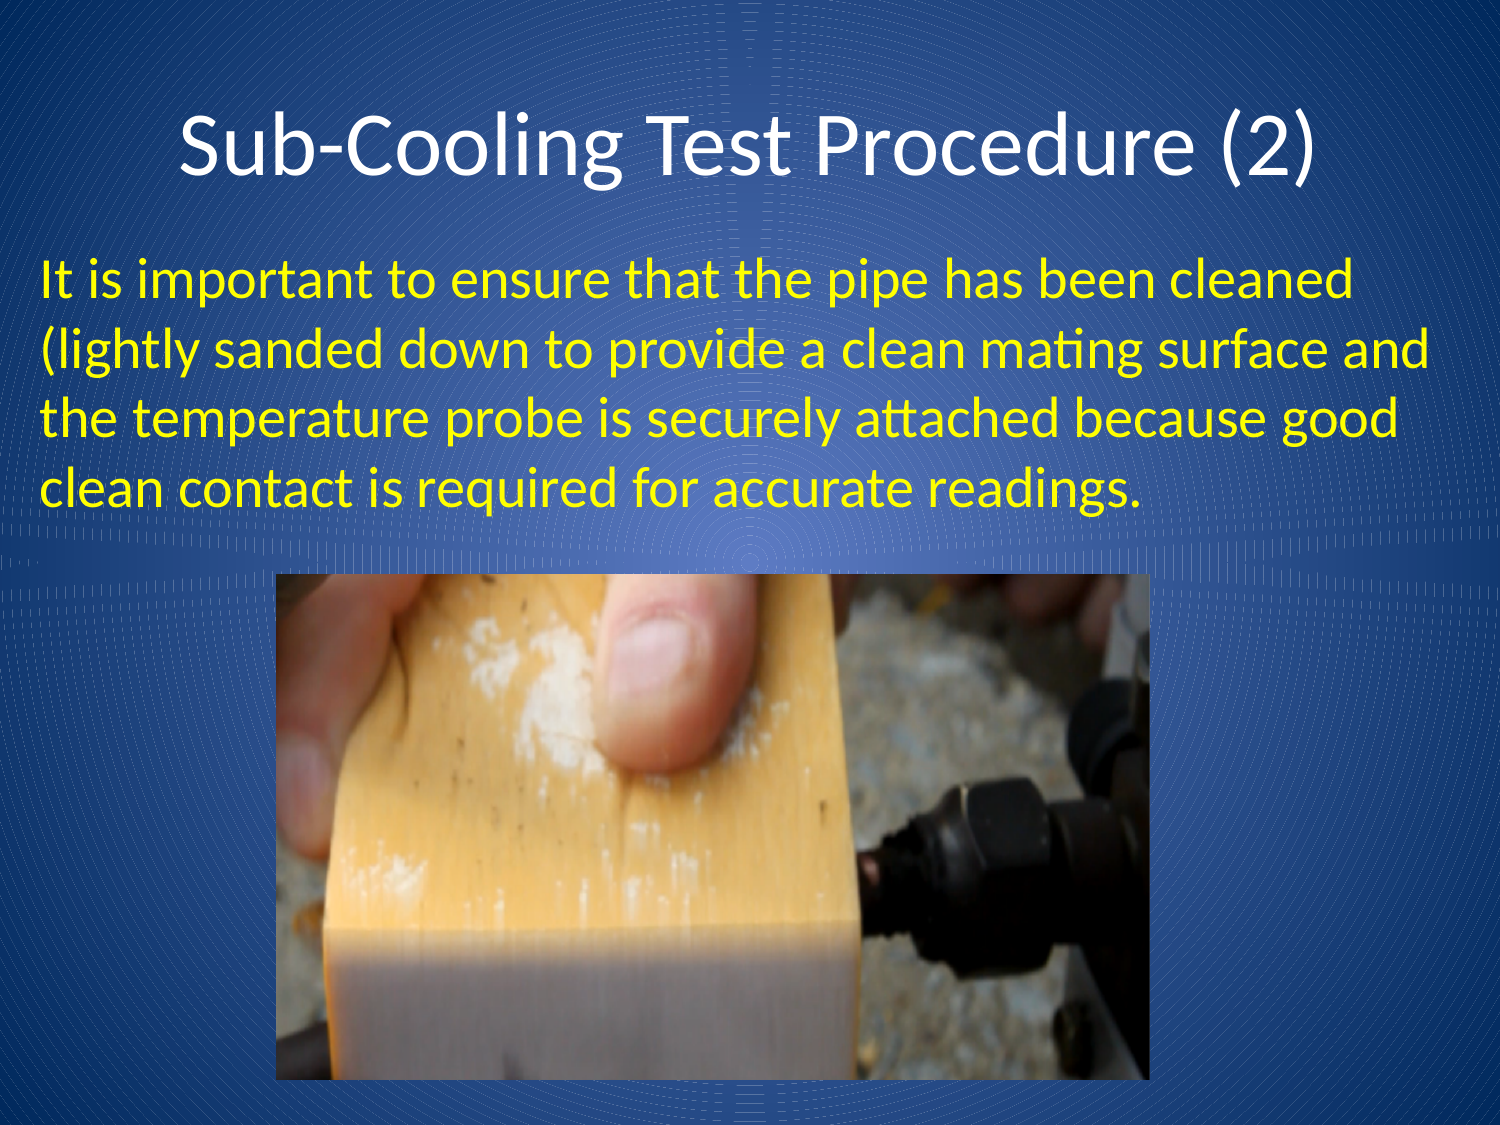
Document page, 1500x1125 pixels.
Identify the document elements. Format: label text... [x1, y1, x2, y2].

title Sub-Cooling Test Procedure (2) [0, 45, 1500, 233]
list It is important to ensure that the pipe has been cleaned (lightly sanded down to provide a clean mating surface and the temperature probe is securely attached because good clean contact is required for accurate readings. [24, 232, 1475, 1089]
picture [276, 389, 1149, 1125]
